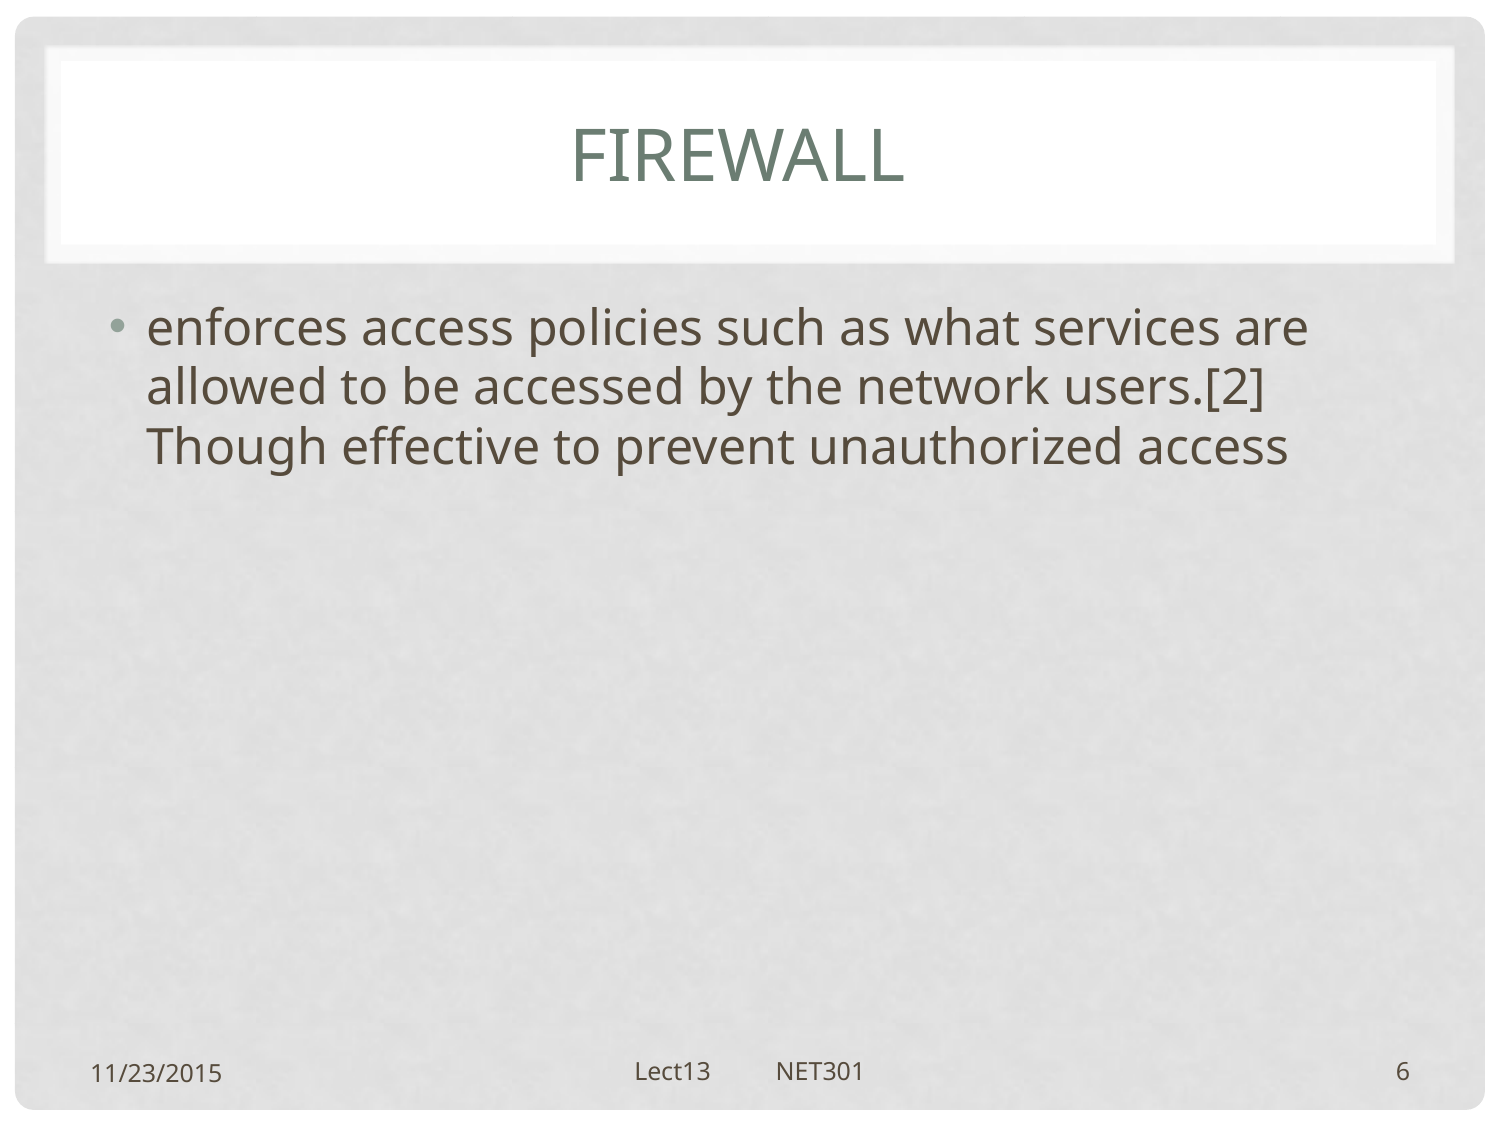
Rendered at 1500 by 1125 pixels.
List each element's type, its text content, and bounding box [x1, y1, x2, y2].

footer Lect13 NET301 [512, 1042, 988, 1103]
list enforces access policies such as what services are allowed to be accessed by the network users.[2] Though effective to prevent unauthorized access [75, 287, 1425, 1005]
title firewall [69, 66, 1425, 238]
slide_number 6 [1074, 1042, 1425, 1103]
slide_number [75, 1042, 425, 1103]
